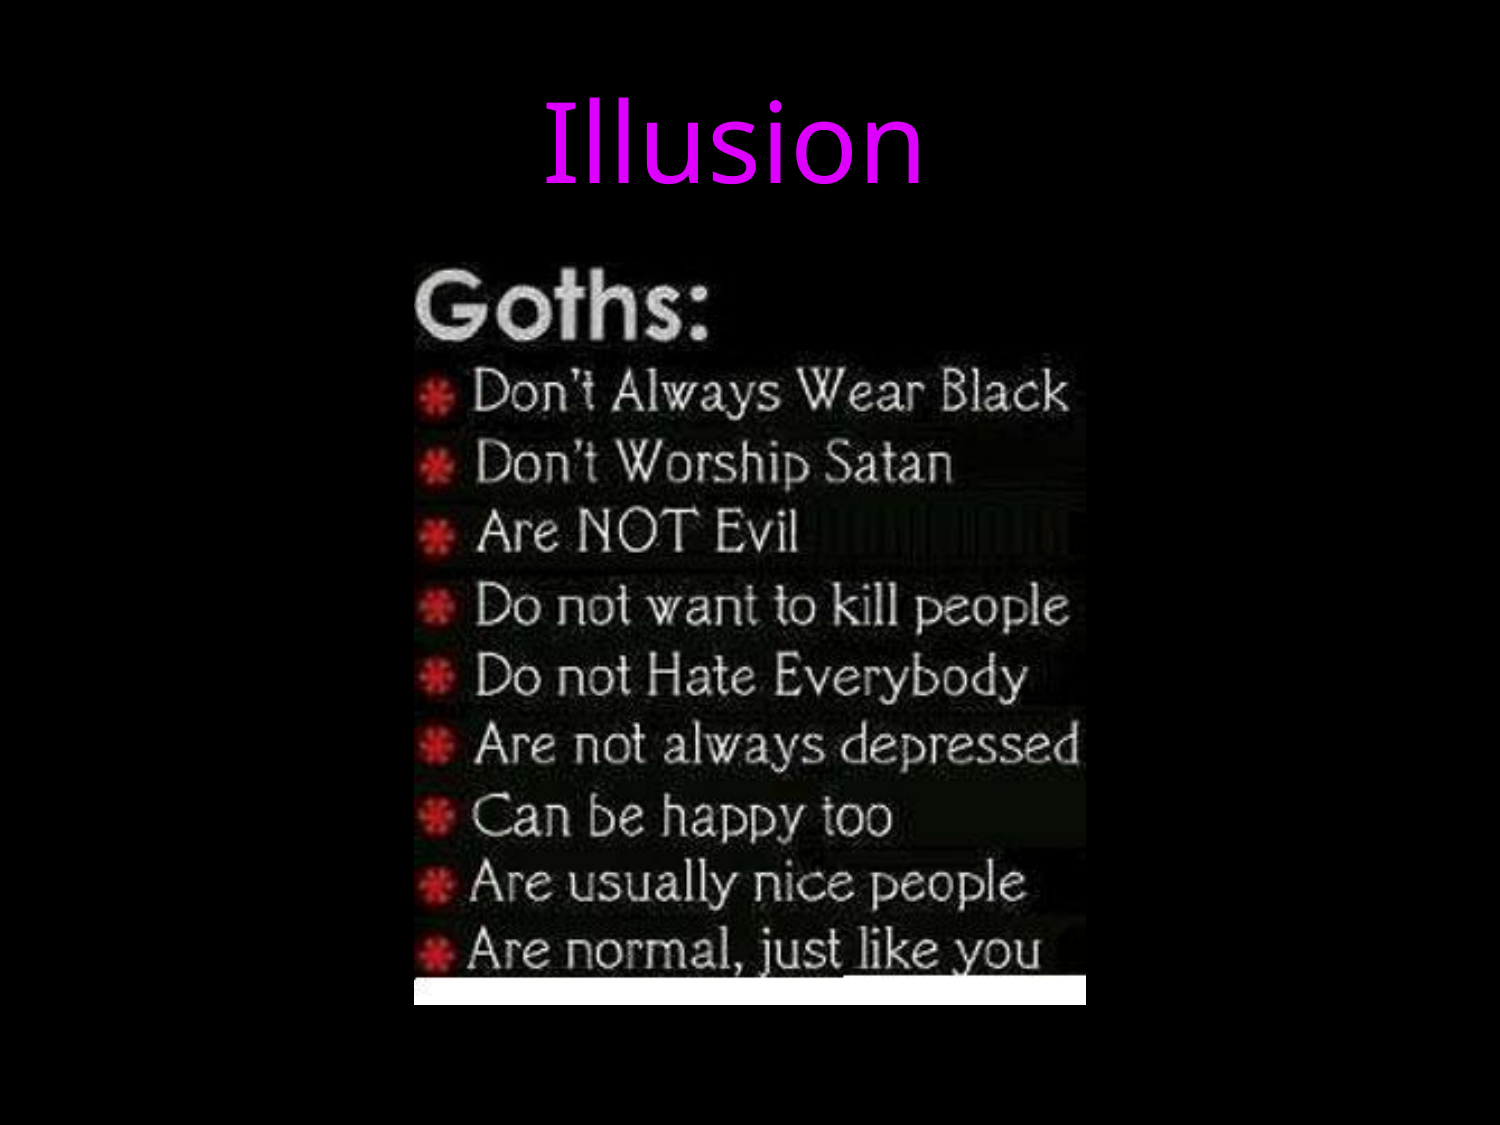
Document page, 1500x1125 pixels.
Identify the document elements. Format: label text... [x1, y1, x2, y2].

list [74, 262, 1426, 1006]
title Illusion [75, 45, 1425, 233]
